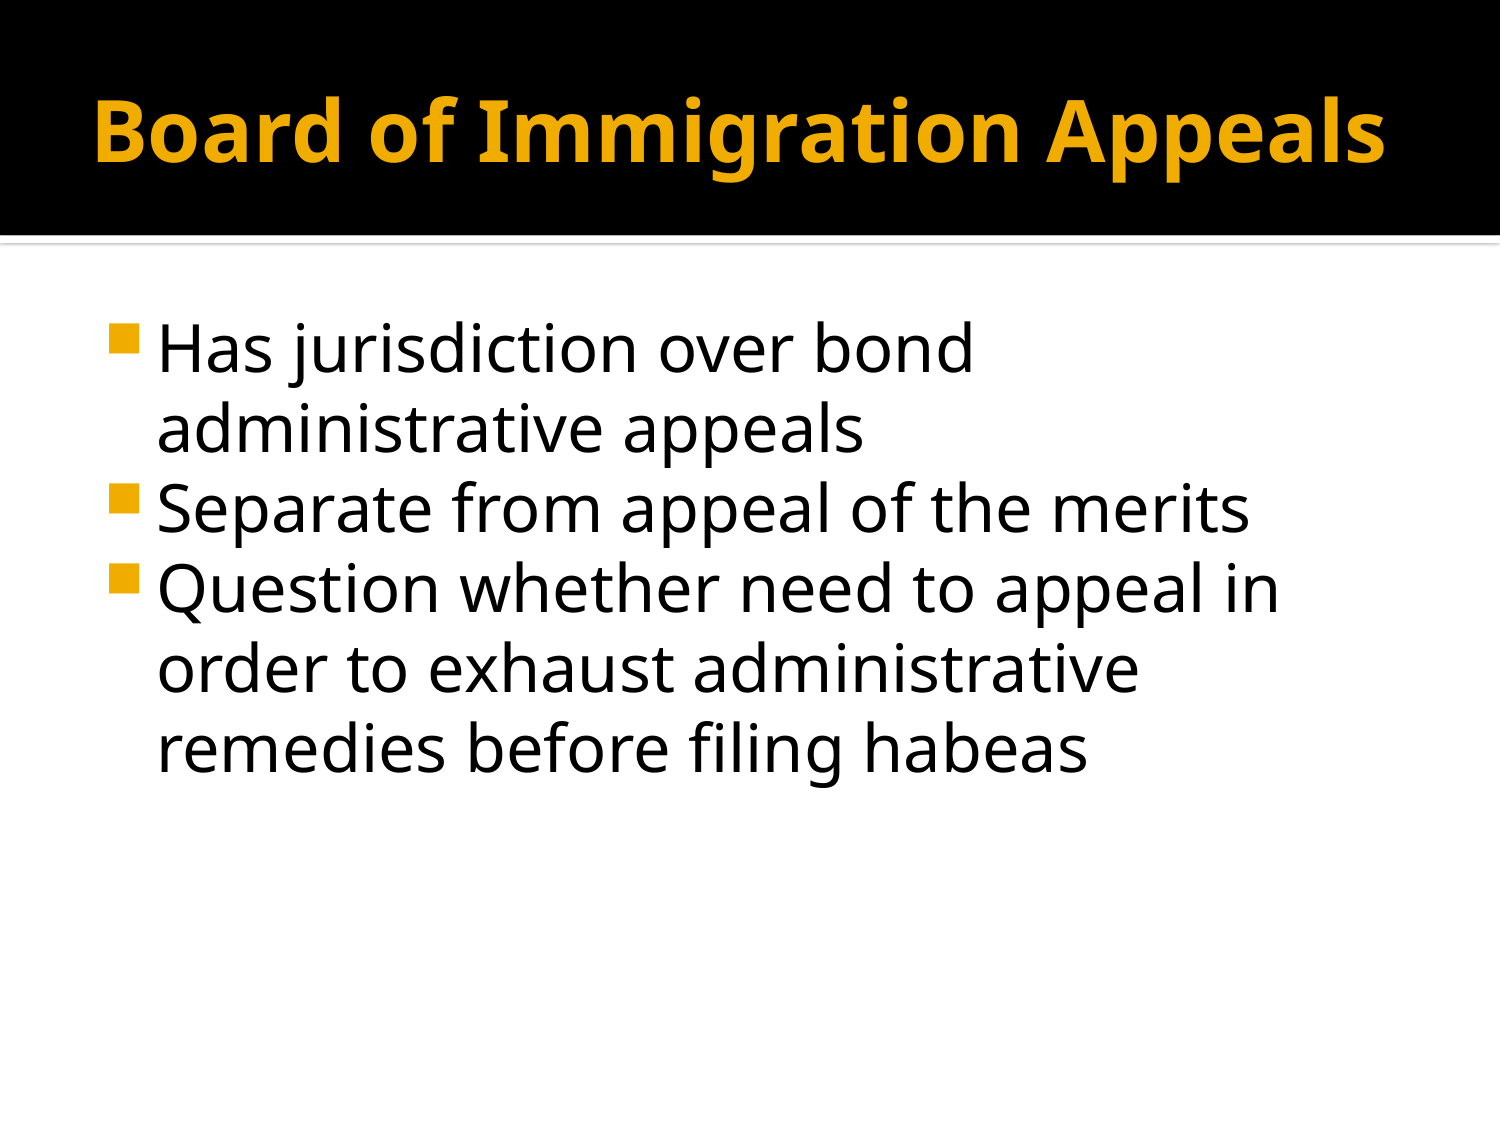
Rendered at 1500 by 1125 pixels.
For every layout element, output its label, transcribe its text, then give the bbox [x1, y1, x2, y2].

list Has jurisdiction over bond administrative appeals Separate from appeal of the merits Question whether need to appeal in order to exhaust administrative remedies before filing habeas [75, 291, 1425, 1050]
title Board of Immigration Appeals [75, 25, 1425, 231]
